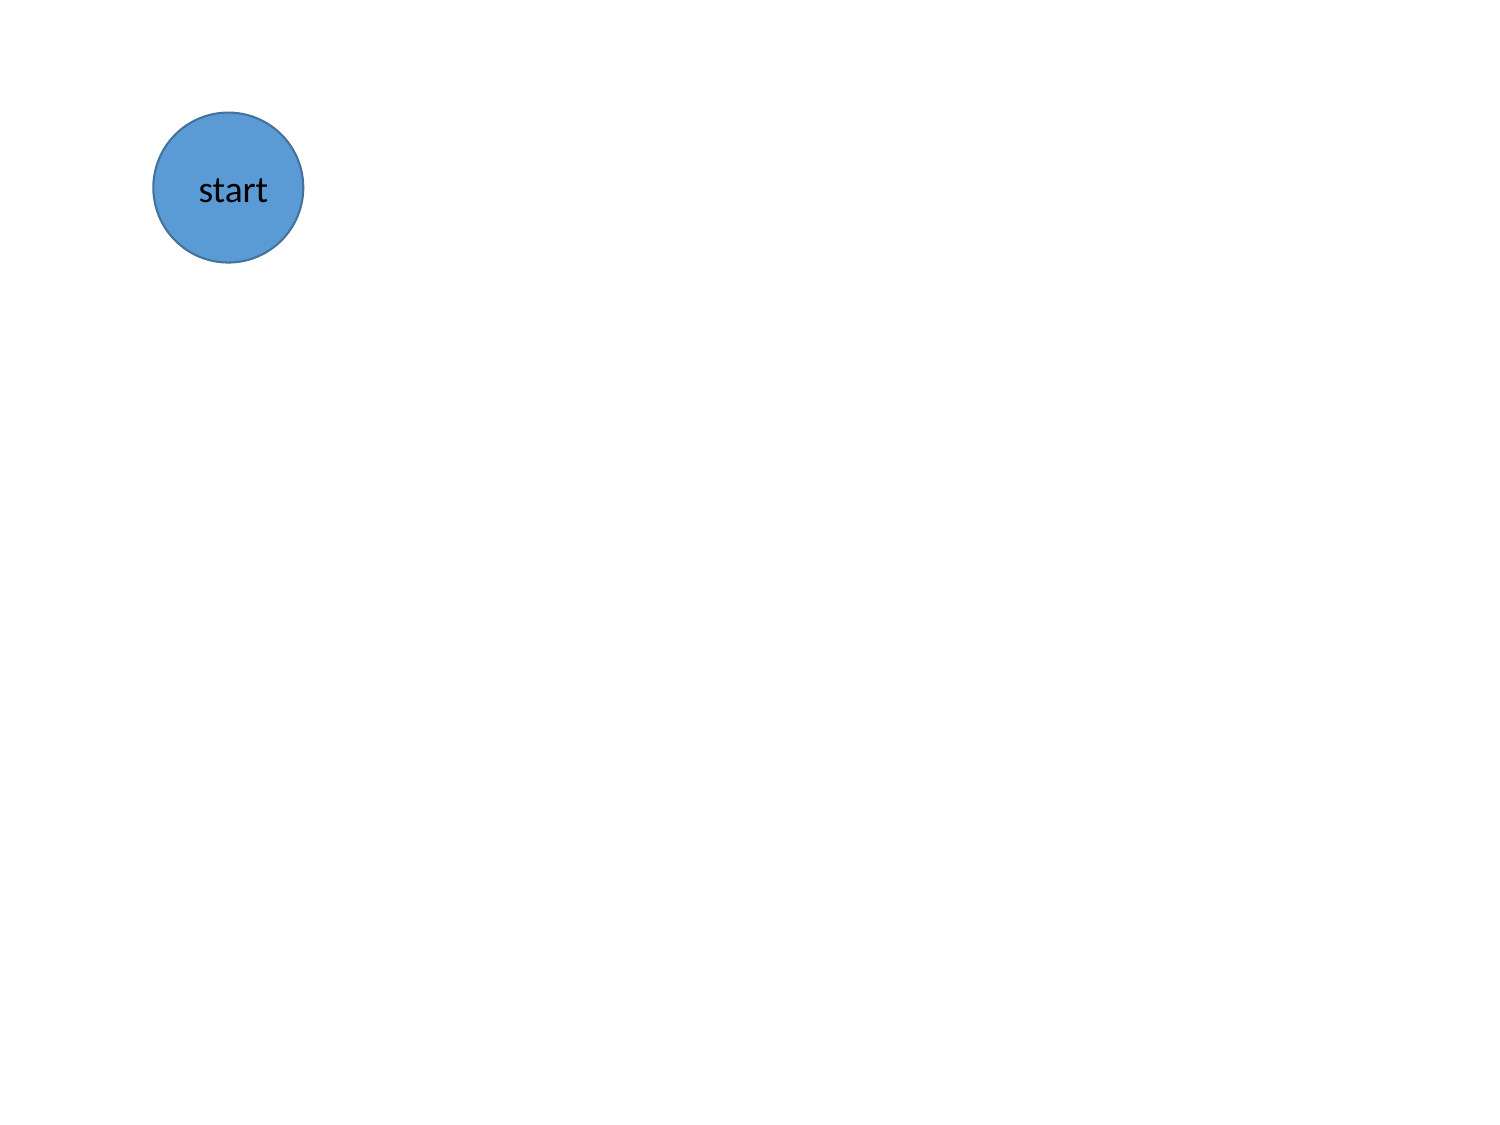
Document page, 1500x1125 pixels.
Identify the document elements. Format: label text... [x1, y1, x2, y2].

text_box start [183, 157, 287, 217]
text_box [152, 111, 305, 264]
